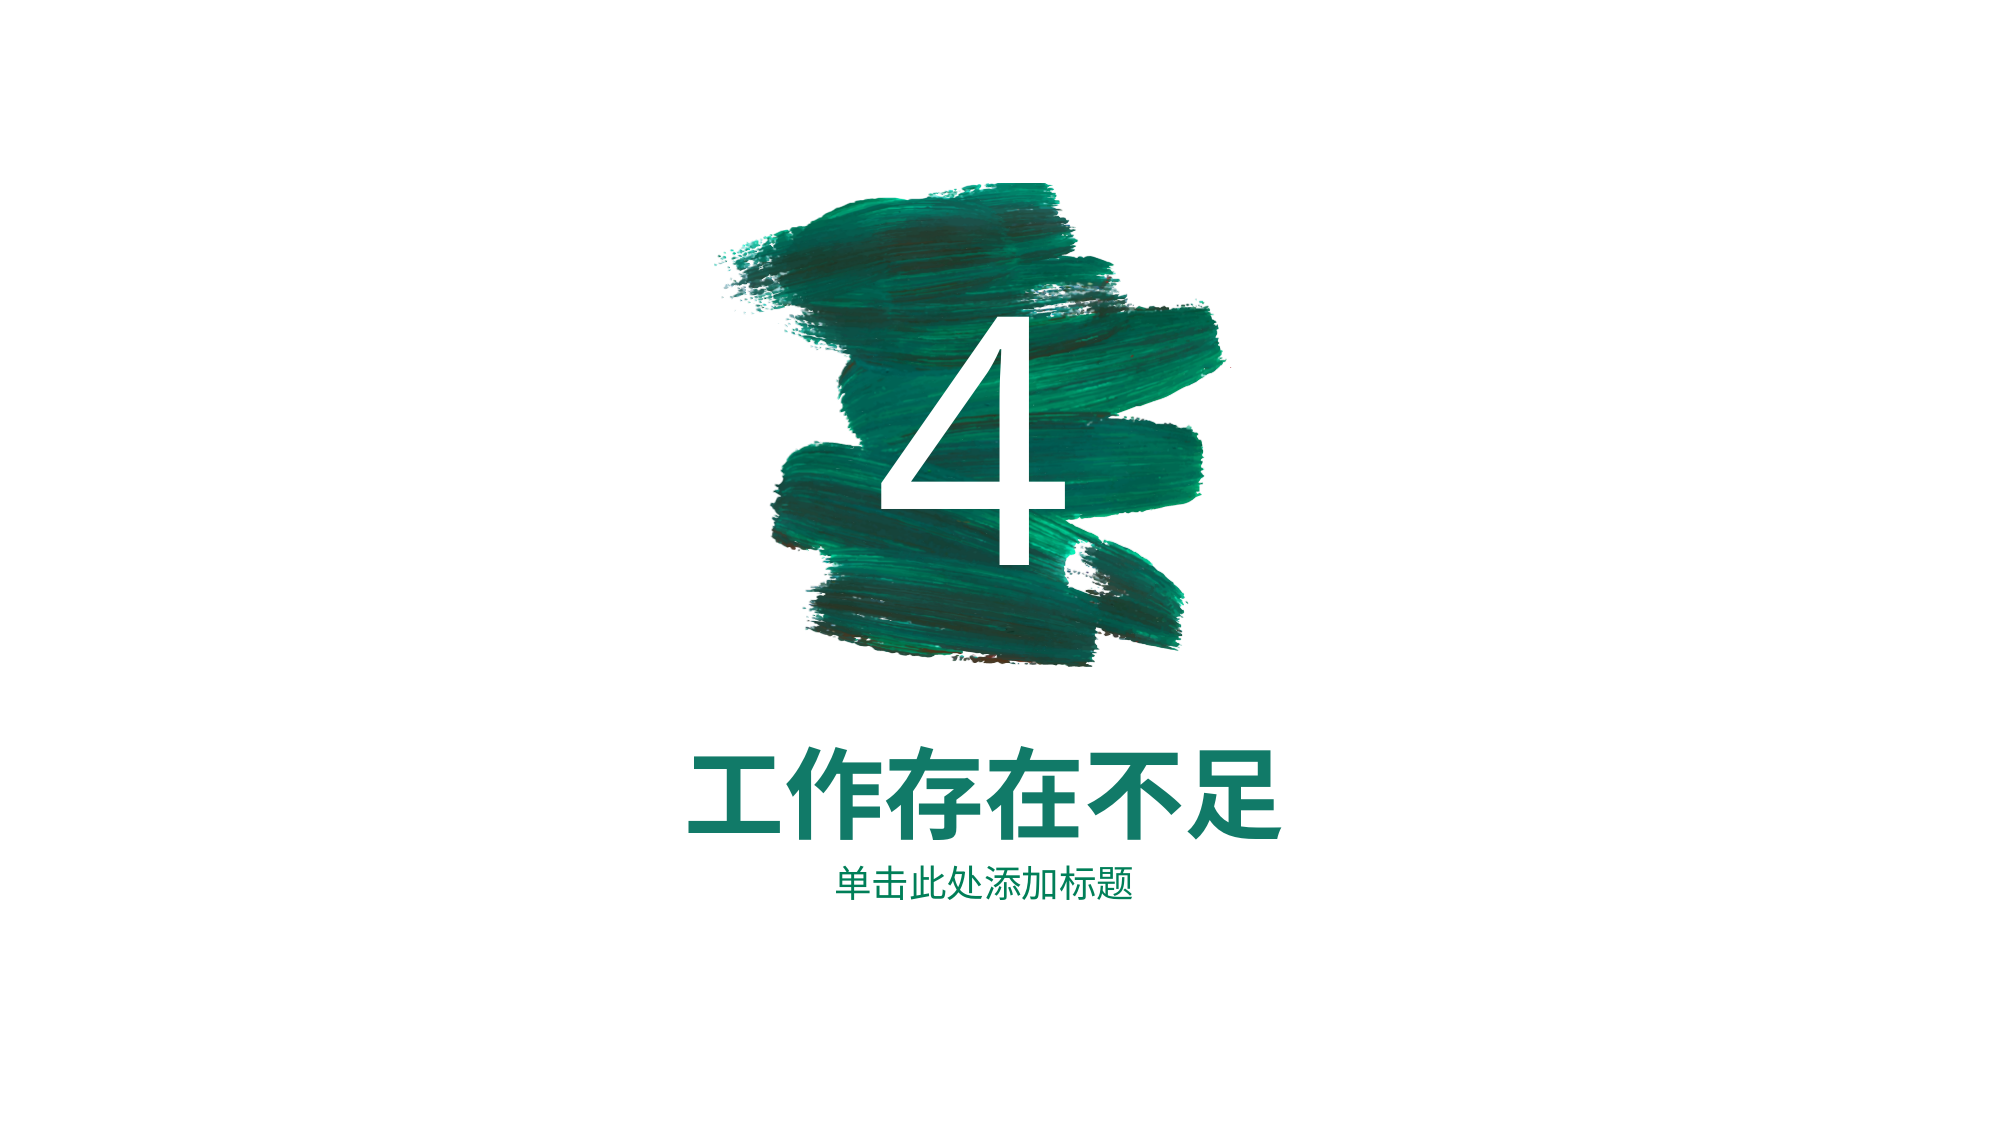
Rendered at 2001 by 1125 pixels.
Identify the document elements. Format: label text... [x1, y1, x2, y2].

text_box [714, 182, 1233, 667]
text_box 单击此处添加标题 [800, 852, 1168, 913]
text_box 工作存在不足 [486, 724, 1482, 860]
